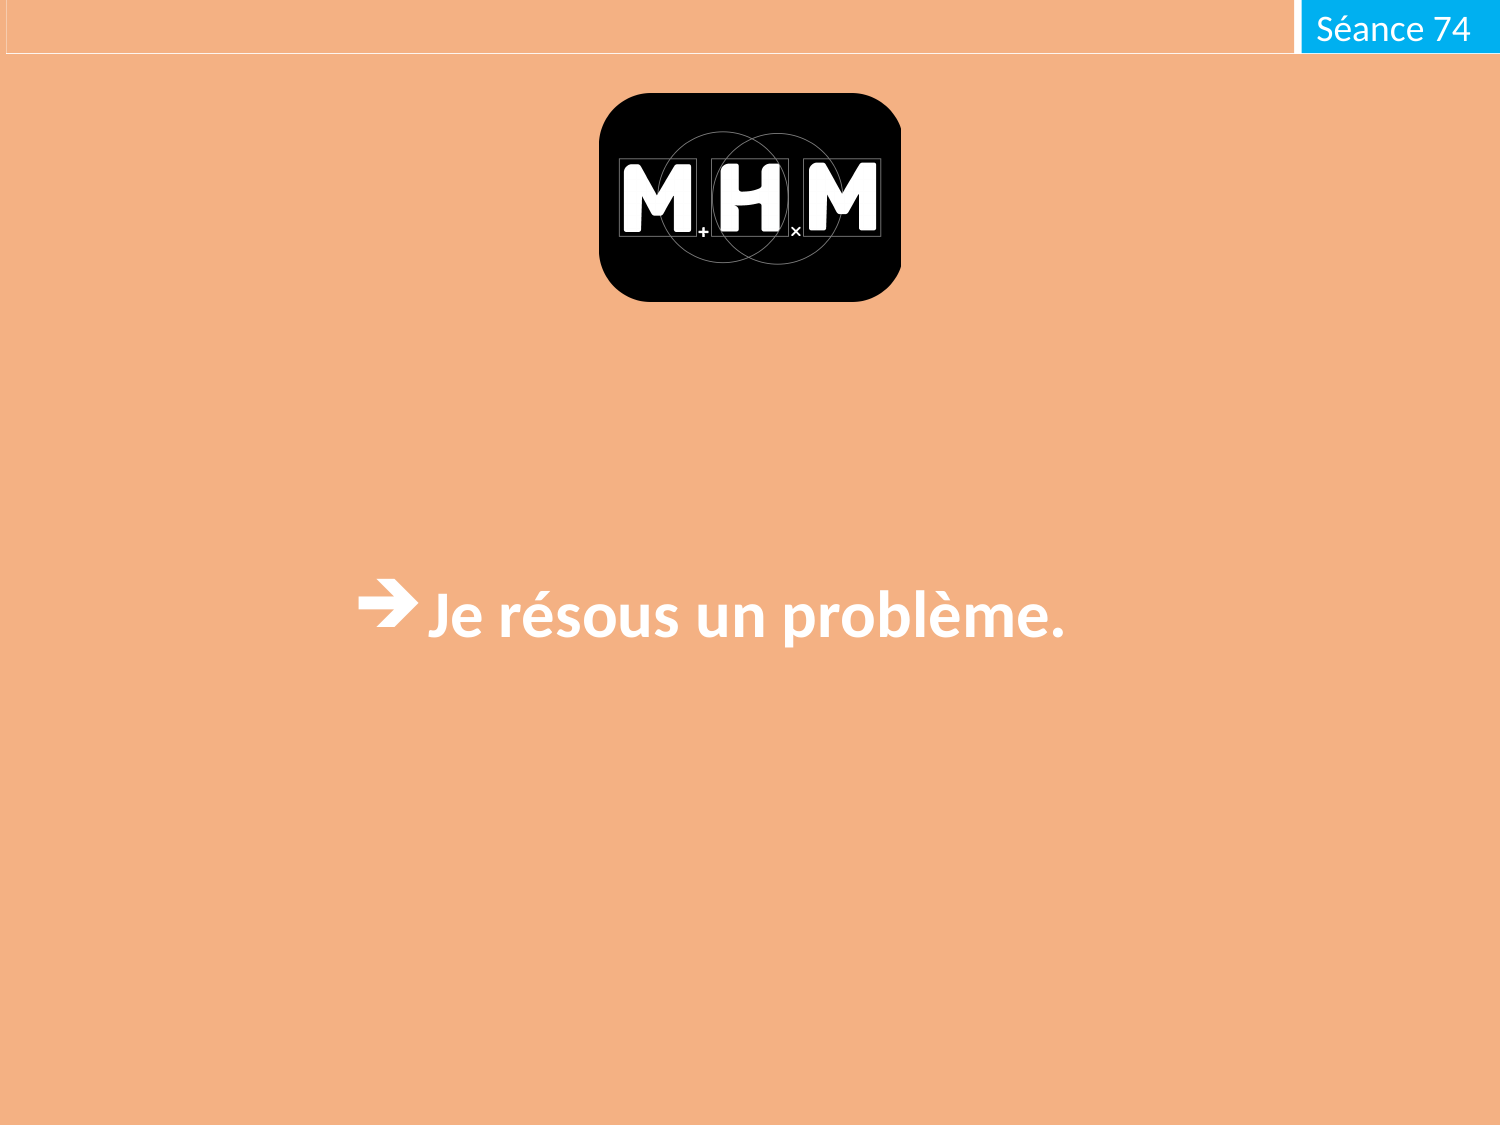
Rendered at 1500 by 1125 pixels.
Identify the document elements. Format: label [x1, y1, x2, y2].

text_box [0, 54, 1500, 1125]
